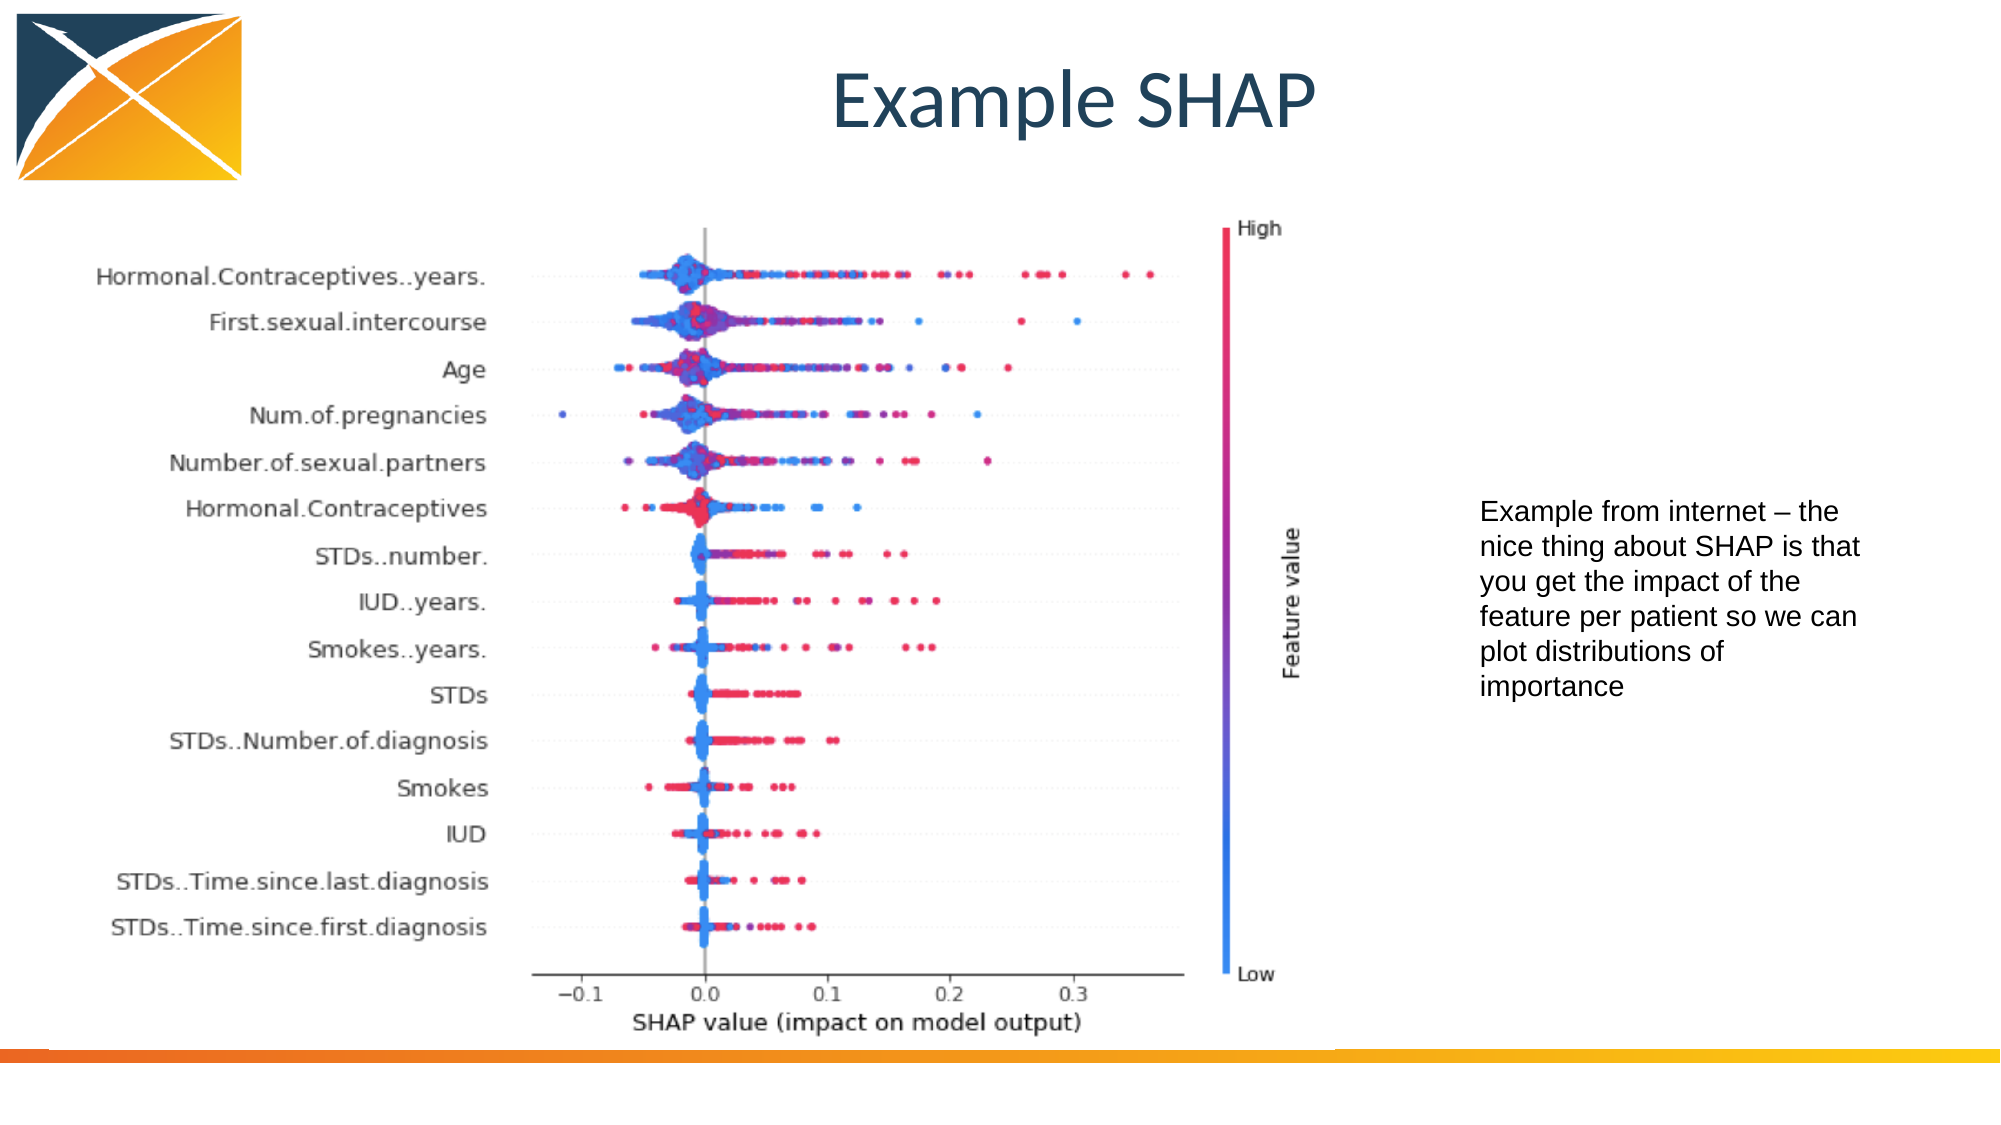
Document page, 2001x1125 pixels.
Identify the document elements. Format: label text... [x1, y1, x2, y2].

title Example SHAP [249, 24, 1900, 163]
picture [0, 0, 1336, 1050]
text_box Example from internet – the nice thing about SHAP is that you get the impact of the feature per patient so we can plot distributions of importance [1465, 484, 1879, 710]
